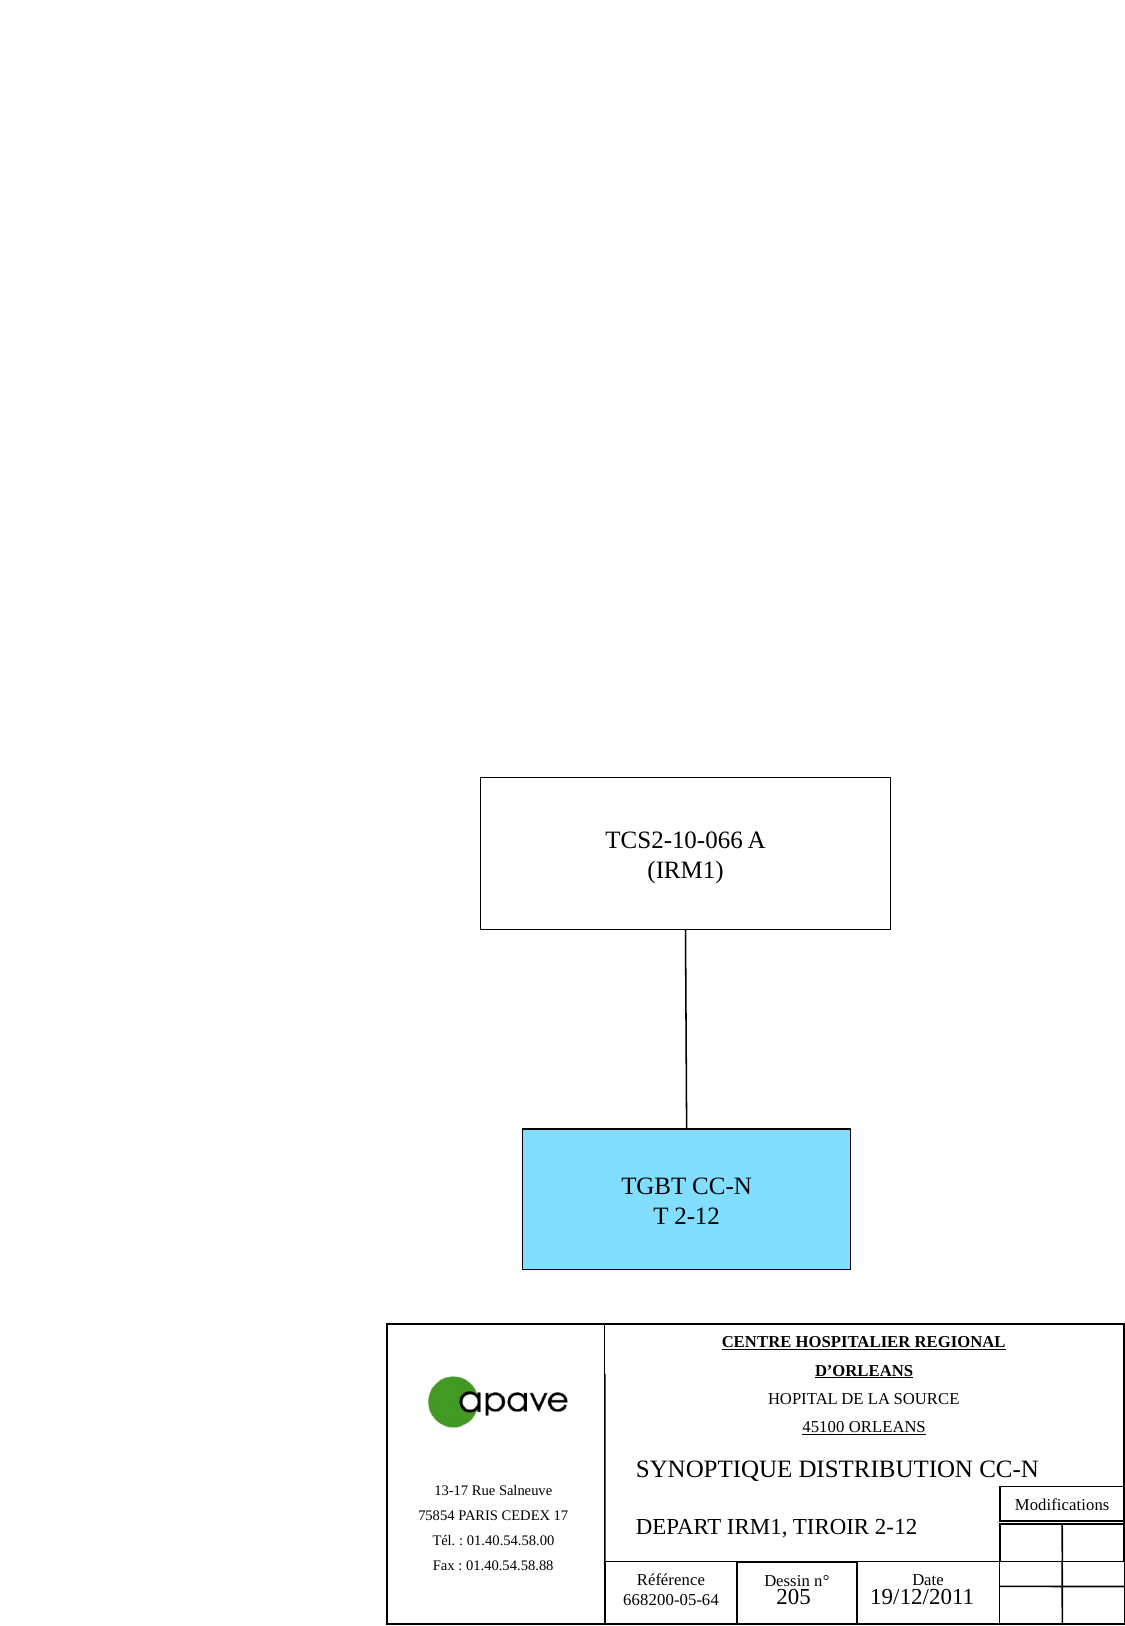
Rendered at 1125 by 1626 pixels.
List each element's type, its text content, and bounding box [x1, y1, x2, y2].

picture [399, 1362, 596, 1443]
text_box SYNOPTIQUE DISTRIBUTION CC-N [621, 1445, 1090, 1490]
text_box 205 [761, 1574, 855, 1617]
text_box TGBT CC-N T 2-12 [520, 1127, 853, 1272]
text_box TCS2-10-066 A (IRM1) [478, 775, 893, 932]
text_box 19/12/2011 [855, 1574, 997, 1617]
text_box DEPART IRM1, TIROIR 2-12 [621, 1503, 1008, 1547]
